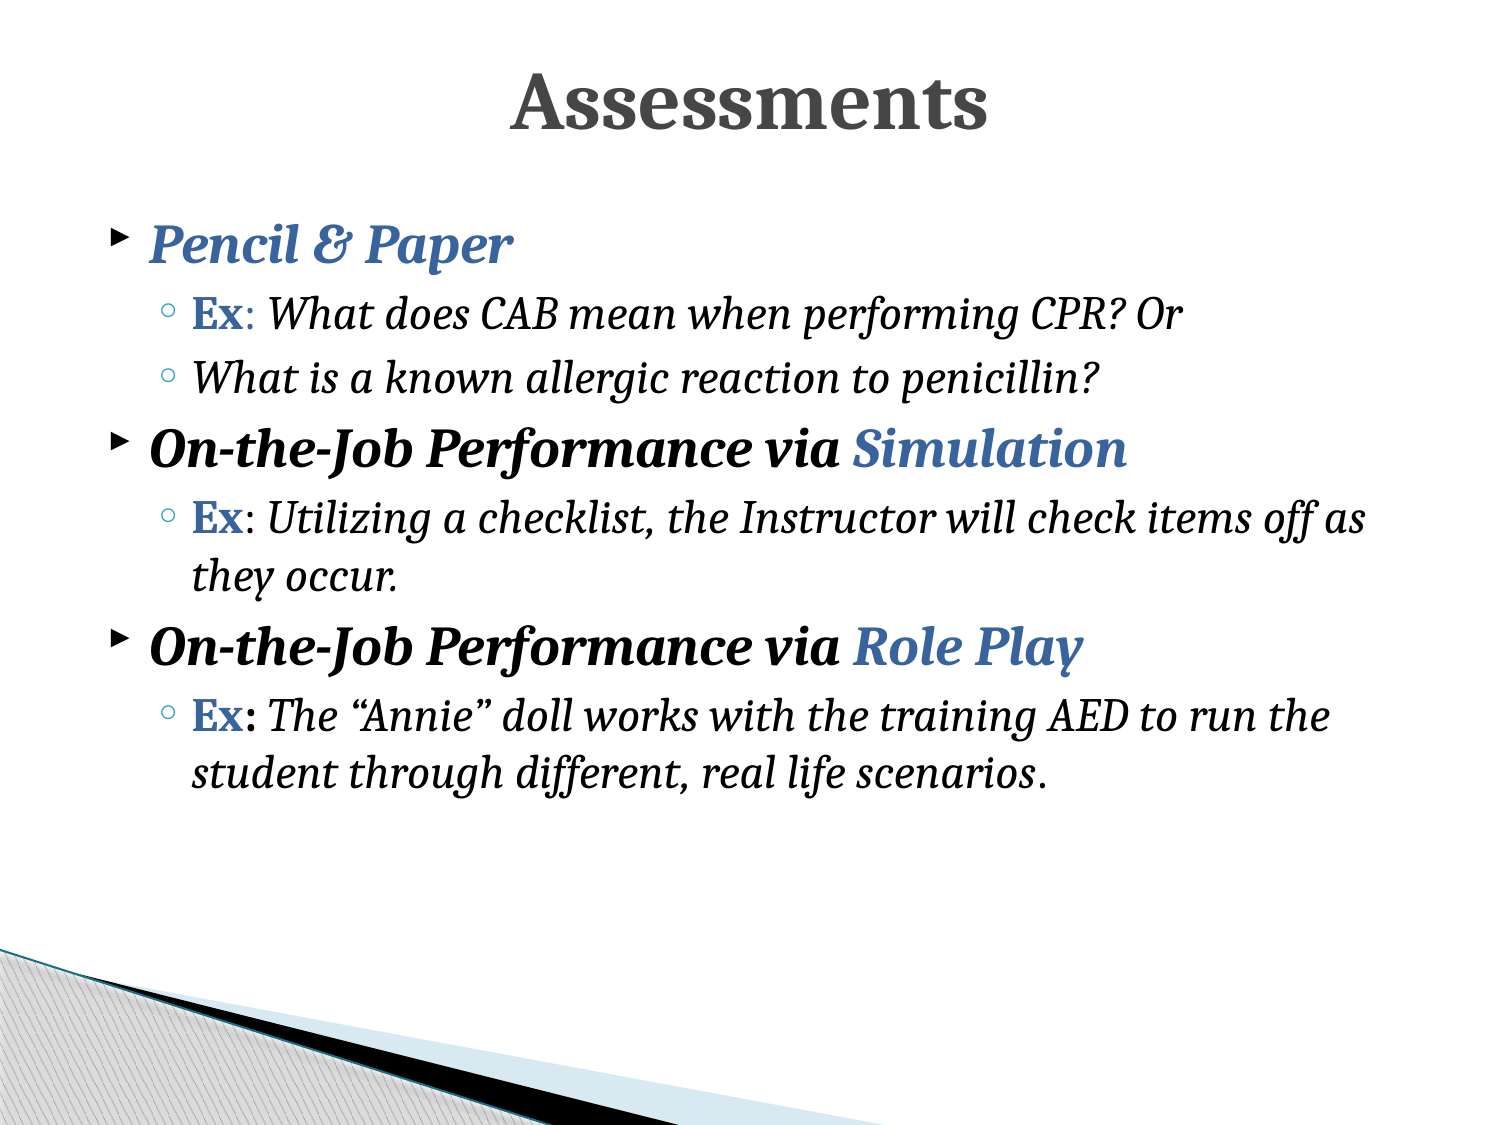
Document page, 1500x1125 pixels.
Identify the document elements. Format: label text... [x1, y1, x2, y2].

list Pencil & Paper Ex: What does CAB mean when performing CPR? Or What is a known allergic reaction to penicillin? On-the-Job Performance via Simulation Ex: Utilizing a checklist, the Instructor will check items off as they occur. On-the-Job Performance via Role Play Ex: The “Annie” doll works with the training AED to run the student through different, real life scenarios. [75, 200, 1425, 943]
title Assessments [75, 24, 1425, 168]
